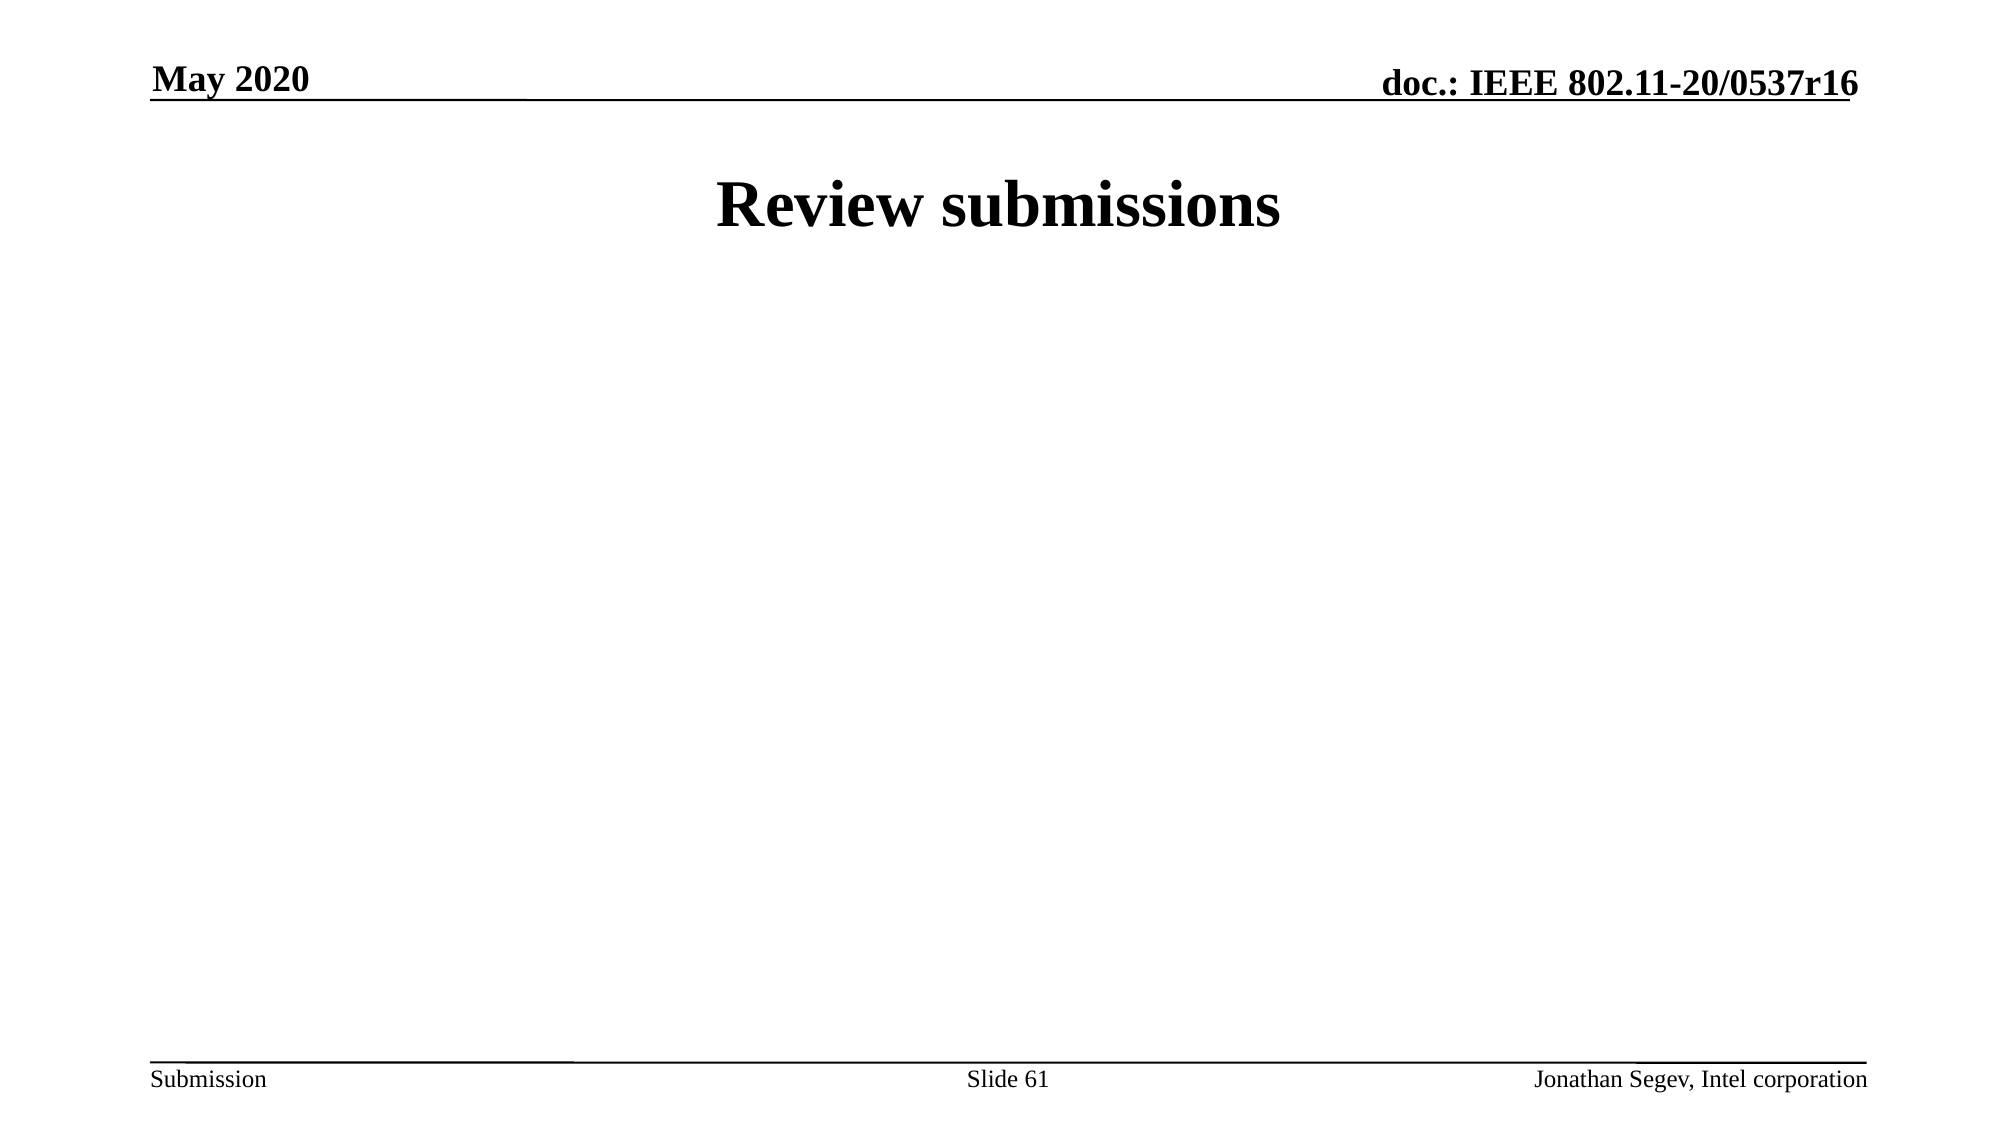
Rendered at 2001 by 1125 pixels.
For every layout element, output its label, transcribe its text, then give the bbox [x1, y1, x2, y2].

footer Jonathan Segev, Intel corporation [1171, 1061, 1869, 1093]
title Review submissions [149, 112, 1850, 288]
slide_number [152, 54, 563, 100]
slide_number Slide 61 [950, 1061, 1067, 1123]
